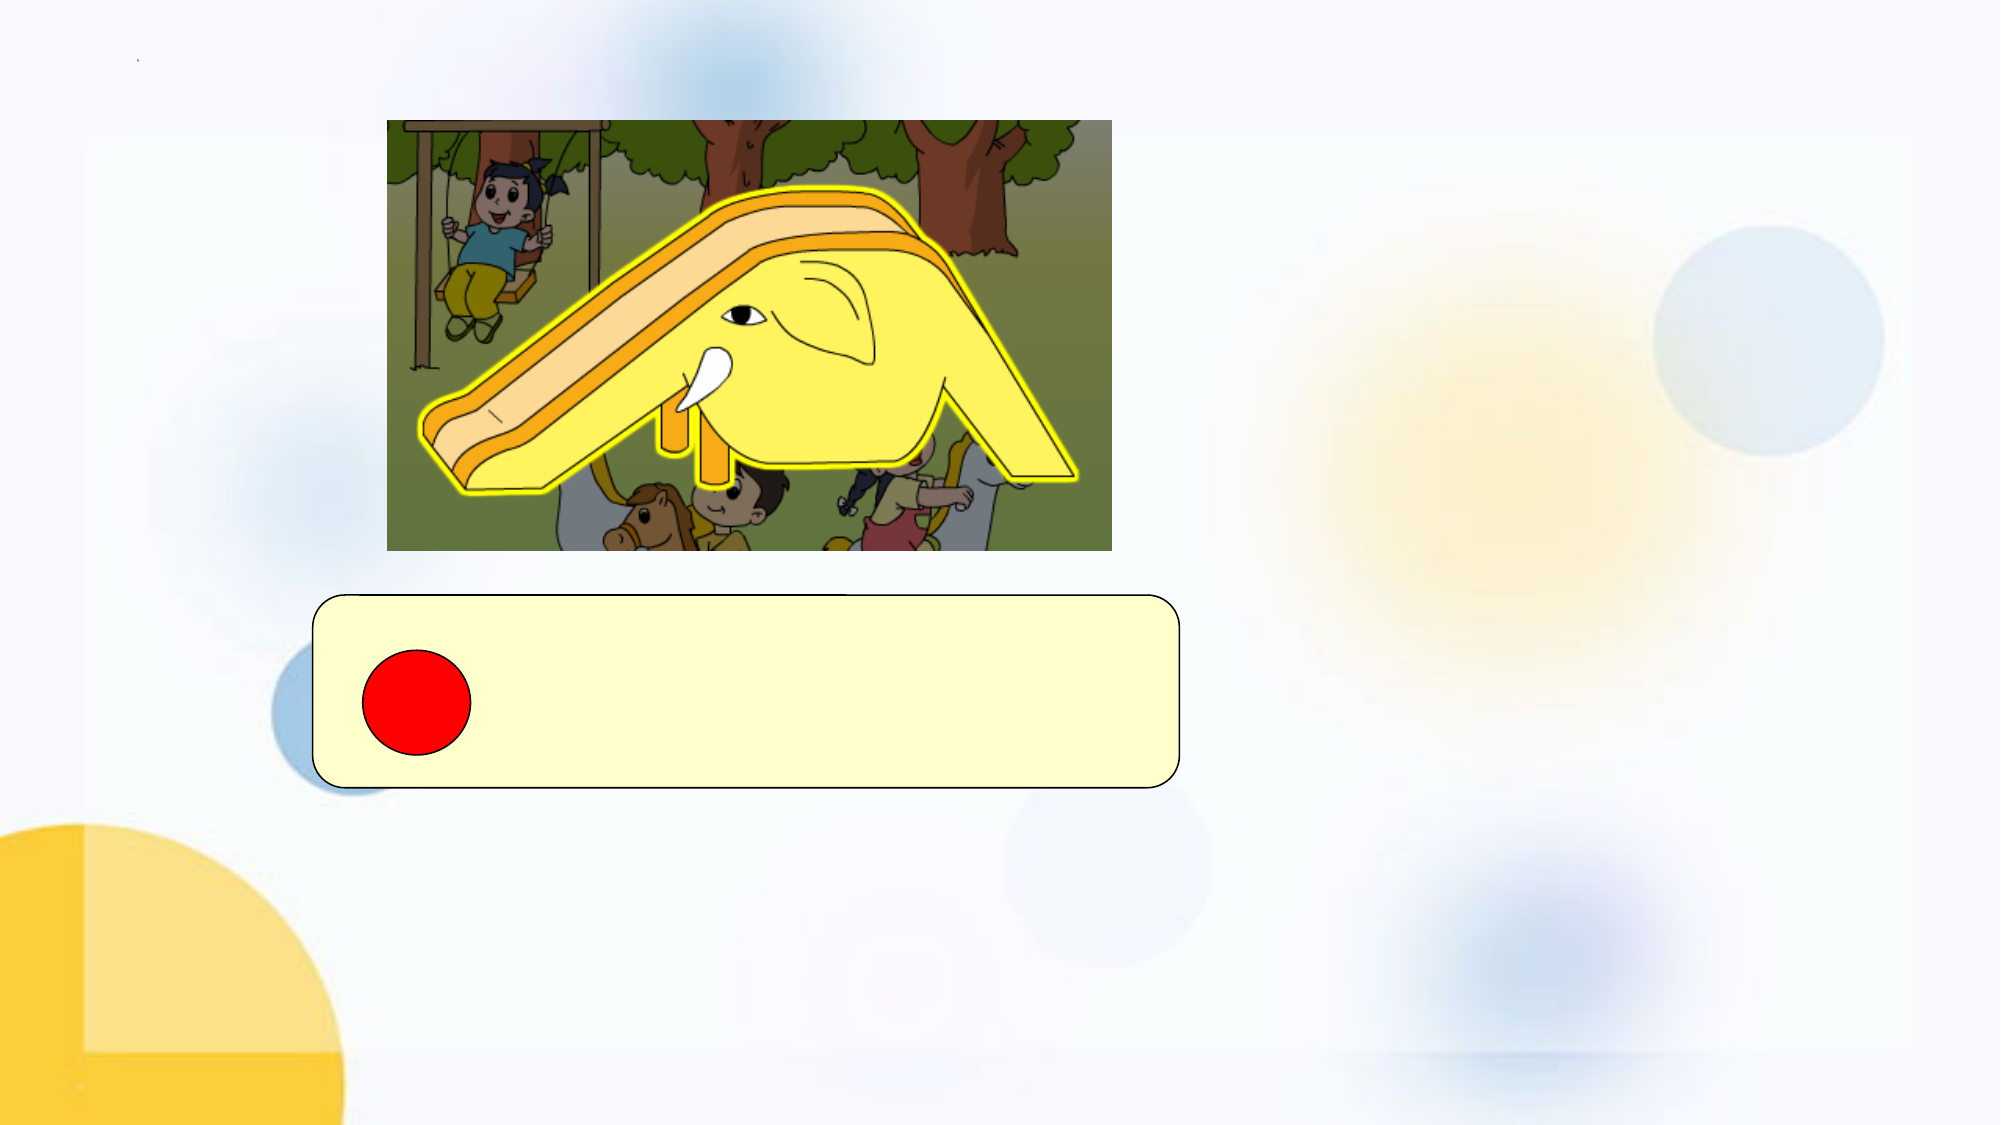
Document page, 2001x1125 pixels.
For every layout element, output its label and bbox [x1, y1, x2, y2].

text_box [312, 594, 1180, 788]
picture [0, 0, 2001, 1125]
text_box [362, 650, 471, 755]
